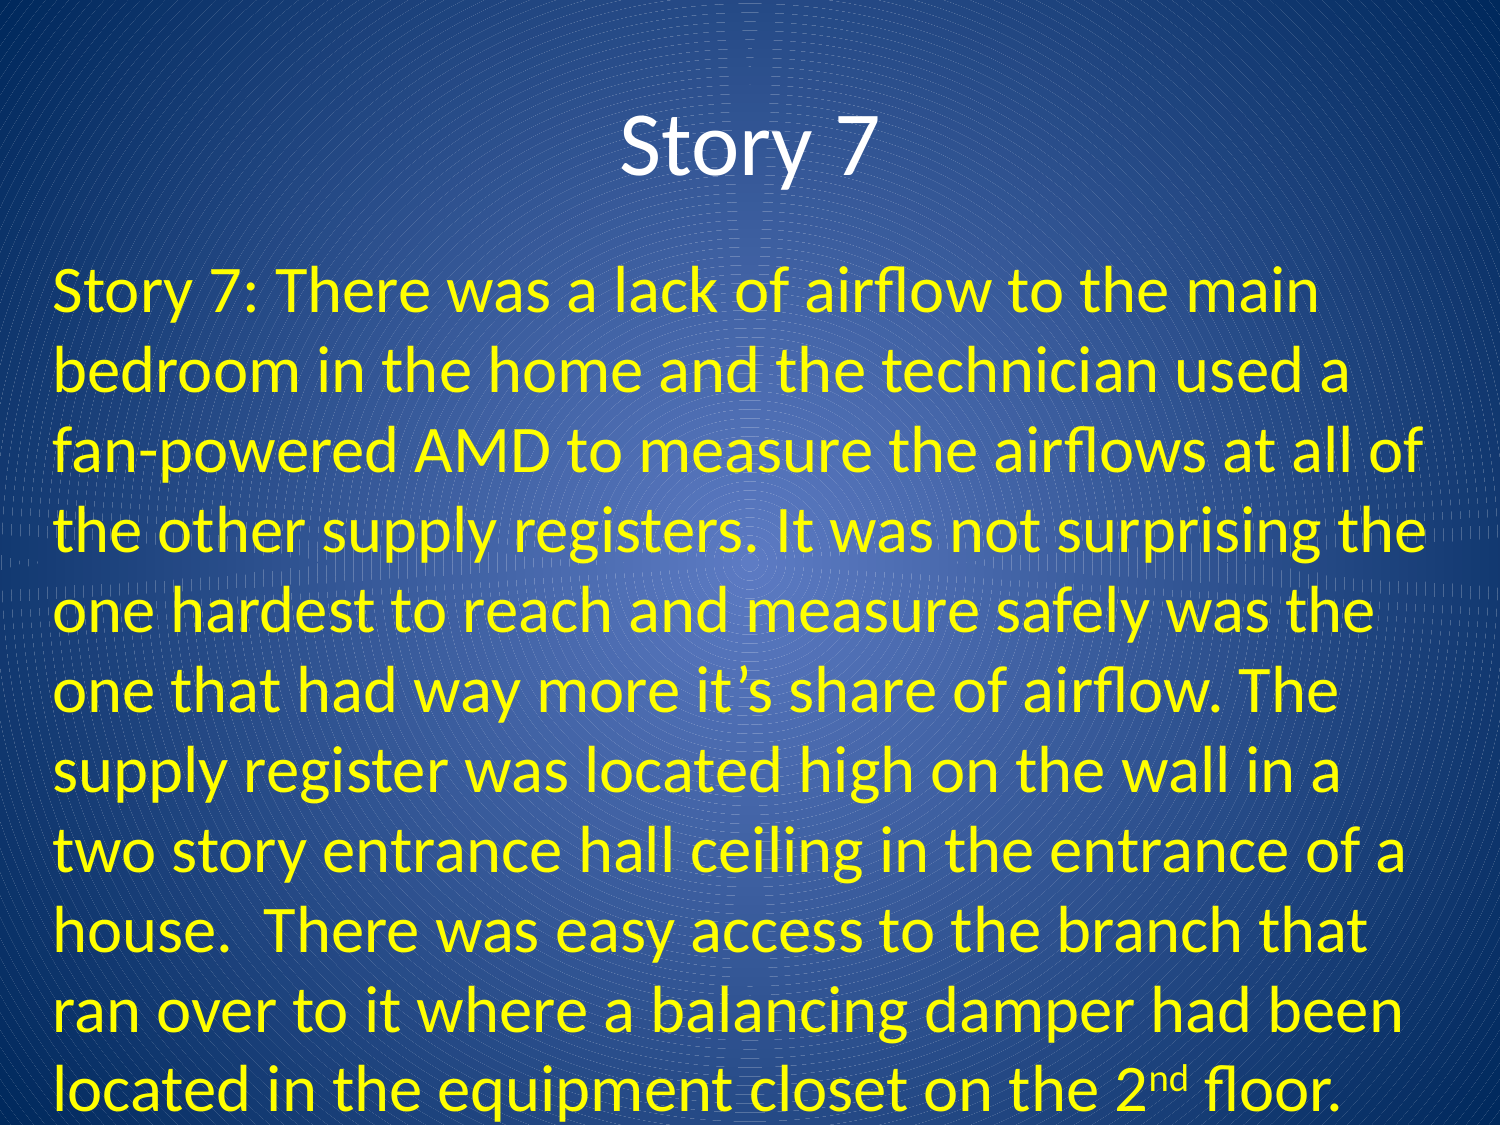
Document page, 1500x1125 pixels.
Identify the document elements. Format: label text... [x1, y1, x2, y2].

title Story 7 [75, 45, 1425, 233]
list Story 7: There was a lack of airflow to the main bedroom in the home and the technician used a fan-powered AMD to measure the airflows at all of the other supply registers. It was not surprising the one hardest to reach and measure safely was the one that had way more it’s share of airflow. The supply register was located high on the wall in a two story entrance hall ceiling in the entrance of a house. There was easy access to the branch that ran over to it where a balancing damper had been located in the equipment closet on the 2nd floor. [37, 238, 1463, 981]
